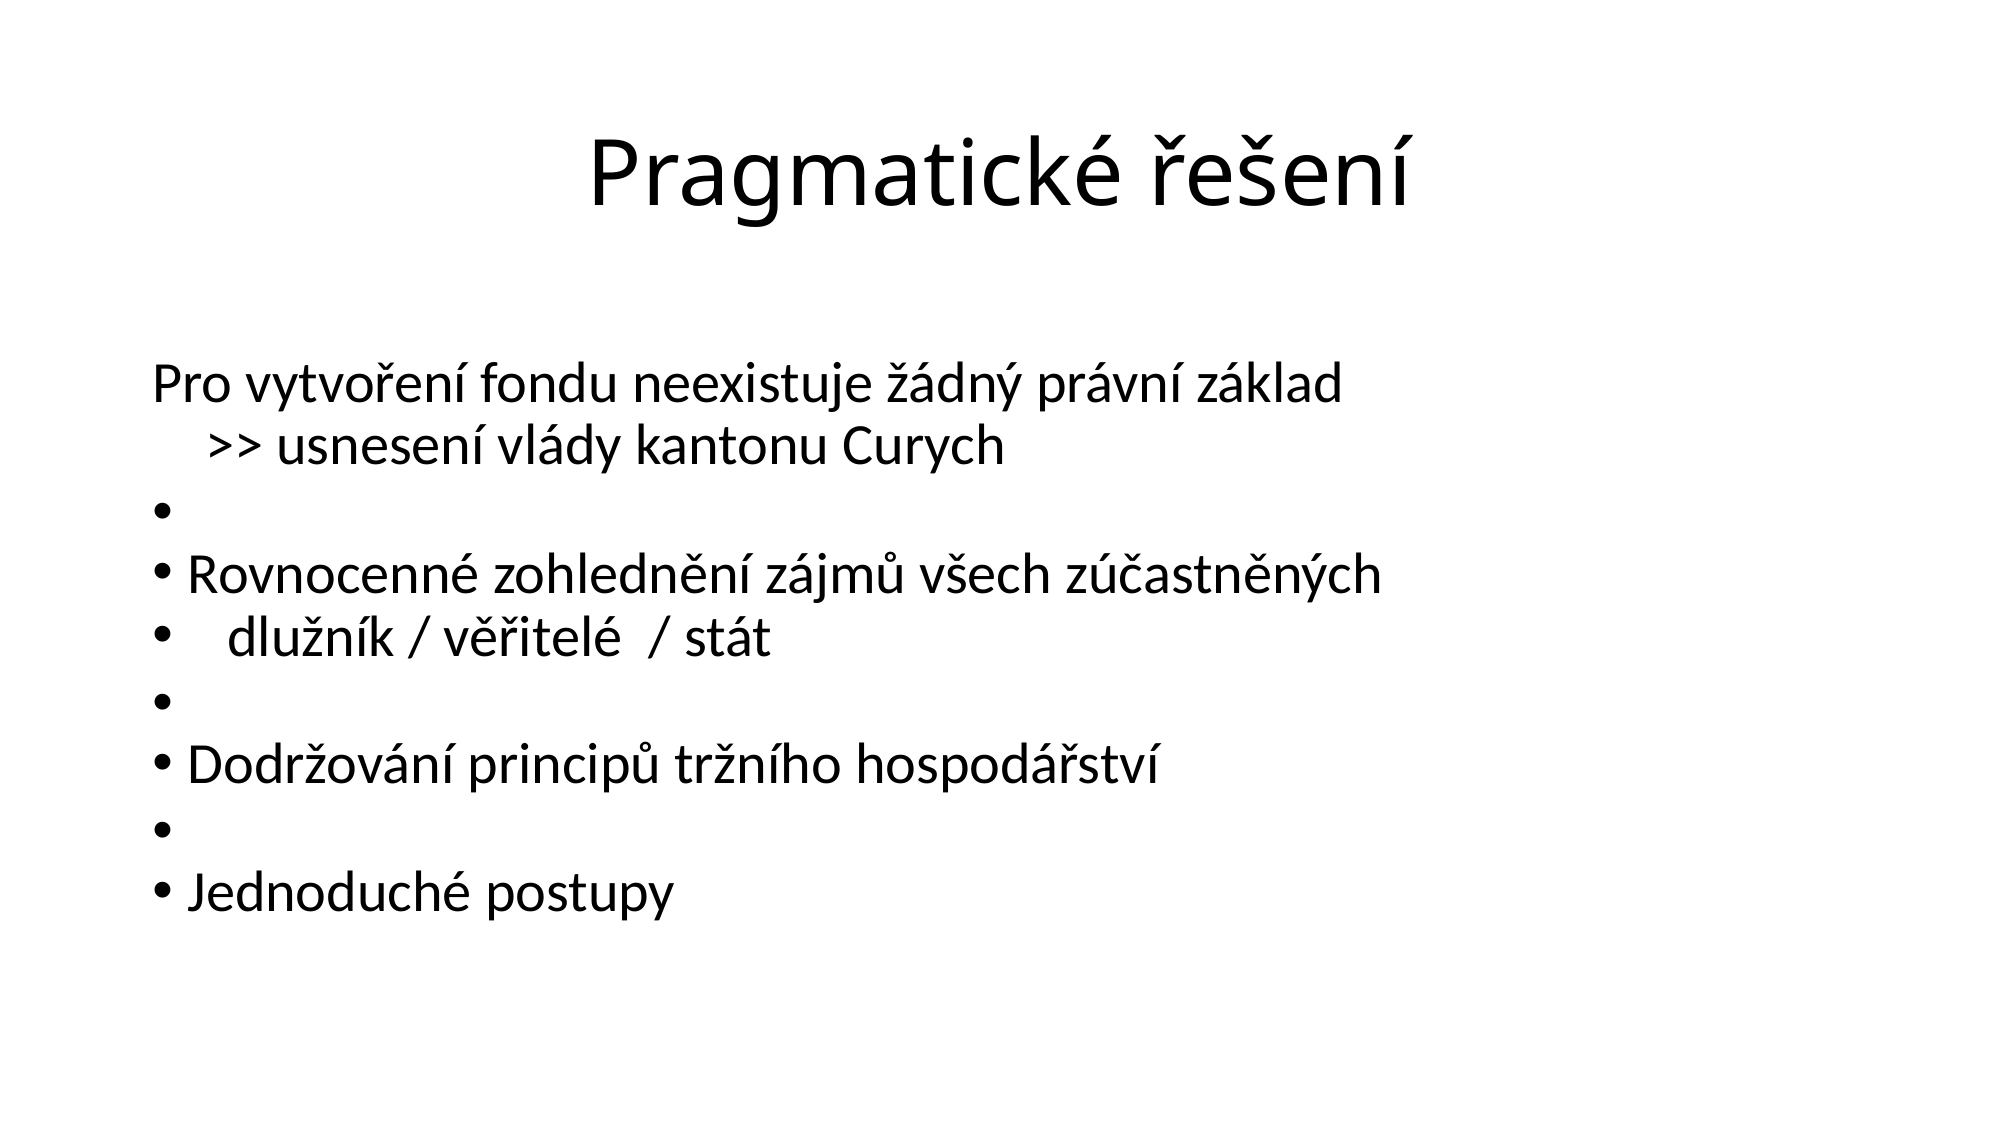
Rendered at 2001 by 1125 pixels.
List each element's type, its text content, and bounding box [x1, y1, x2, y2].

text_box Pro vytvoření fondu neexistuje žádný právní základ >> usnesení vlády kantonu Curych Rovnocenné zohlednění zájmů všech zúčastněných dlužník / věřitelé / stát Dodržování principů tržního hospodářství Jednoduché postupy [137, 299, 1863, 1014]
text_box Pragmatické řešení [137, 59, 1863, 278]
